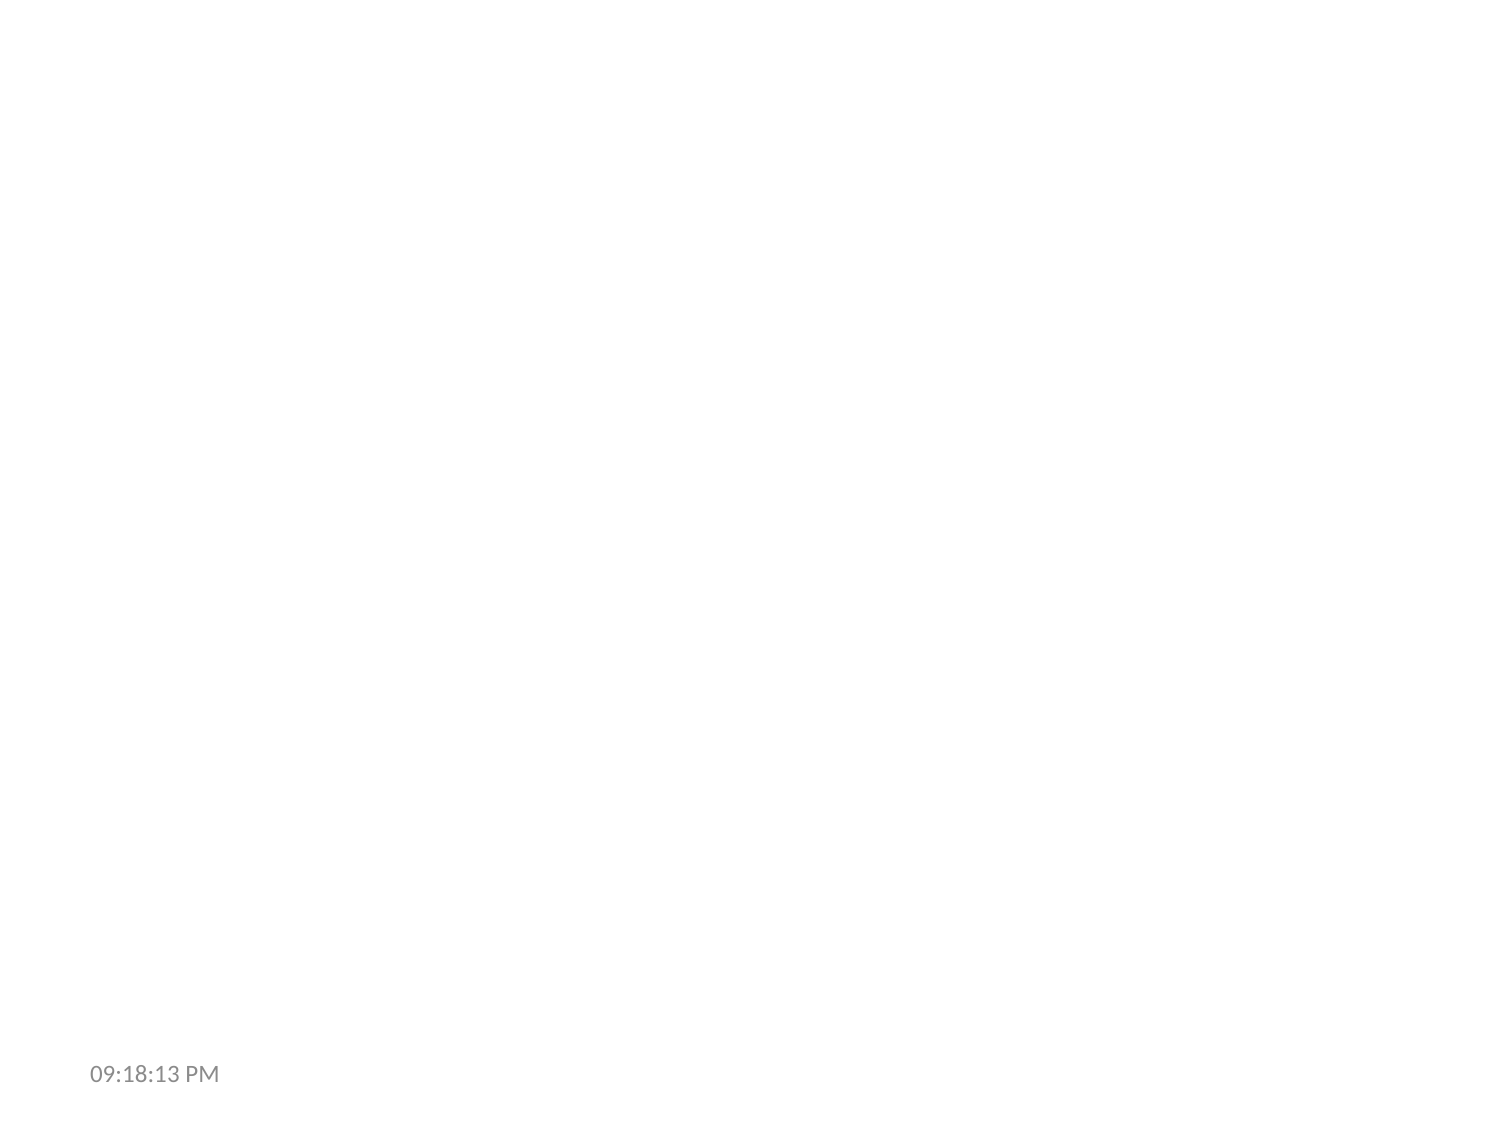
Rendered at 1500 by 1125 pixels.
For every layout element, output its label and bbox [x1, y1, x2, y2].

slide_number [75, 1042, 425, 1103]
